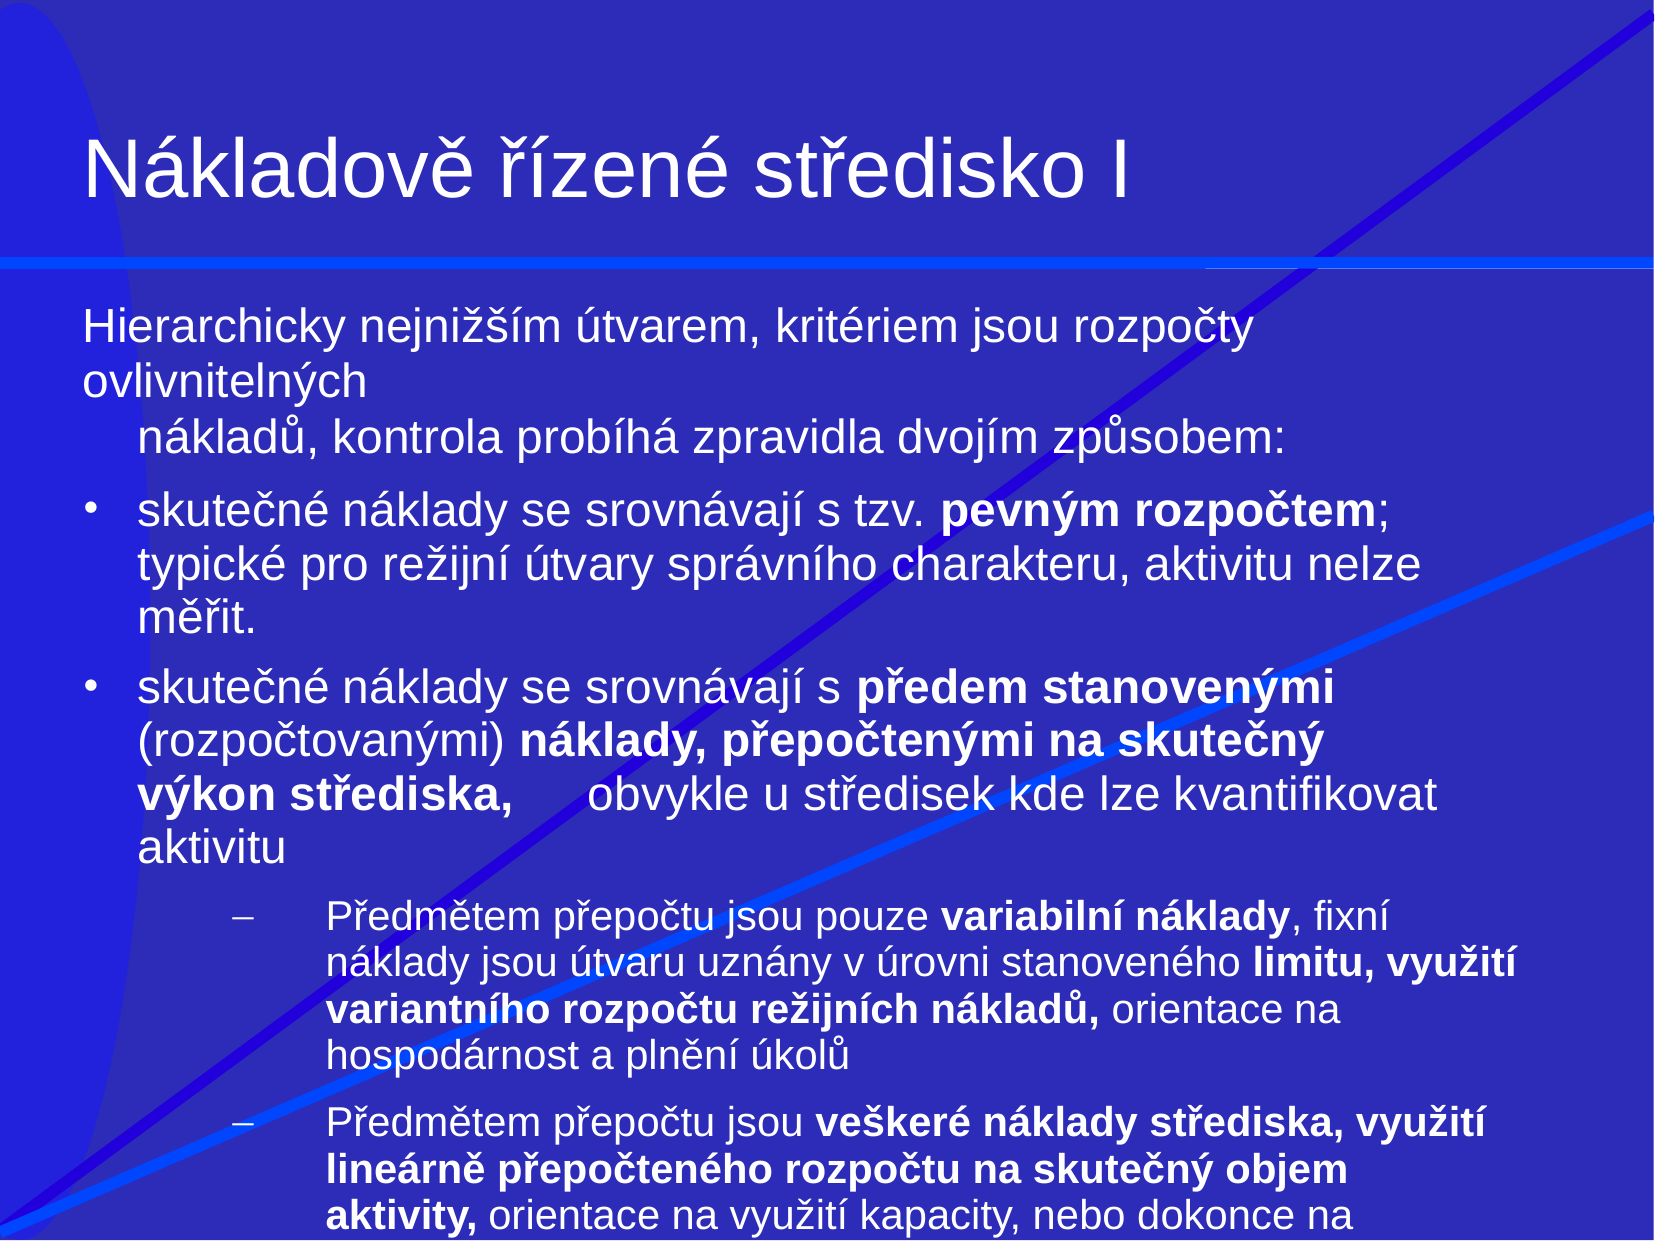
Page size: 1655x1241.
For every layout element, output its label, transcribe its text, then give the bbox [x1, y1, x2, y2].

title Nákladově řízené středisko I [80, 64, 1574, 321]
text_box Hierarchicky nejnižším útvarem, kritériem jsou rozpočty ovlivnitelných nákladů, kontrola probíhá zpravidla dvojím způsobem: skutečné náklady se srovnávají s tzv. pevným rozpočtem; typické pro režijní útvary správního charakteru, aktivitu nelze měřit. skutečné náklady se srovnávají s předem stanovenými (rozpočtovanými) náklady, přepočtenými na skutečný výkon střediska, obvykle u středisek kde lze kvantifikovat aktivitu Předmětem přepočtu jsou pouze variabilní náklady, fixní náklady jsou útvaru uznány v úrovni stanoveného limitu, využití variantního rozpočtu režijních nákladů, orientace na hospodárnost a plnění úkolů Předmětem přepočtu jsou veškeré náklady střediska, využití lineárně přepočteného rozpočtu na skutečný objem aktivity, orientace na využití kapacity, nebo dokonce na efektivní změny v sortimentu. [80, 296, 1553, 1241]
